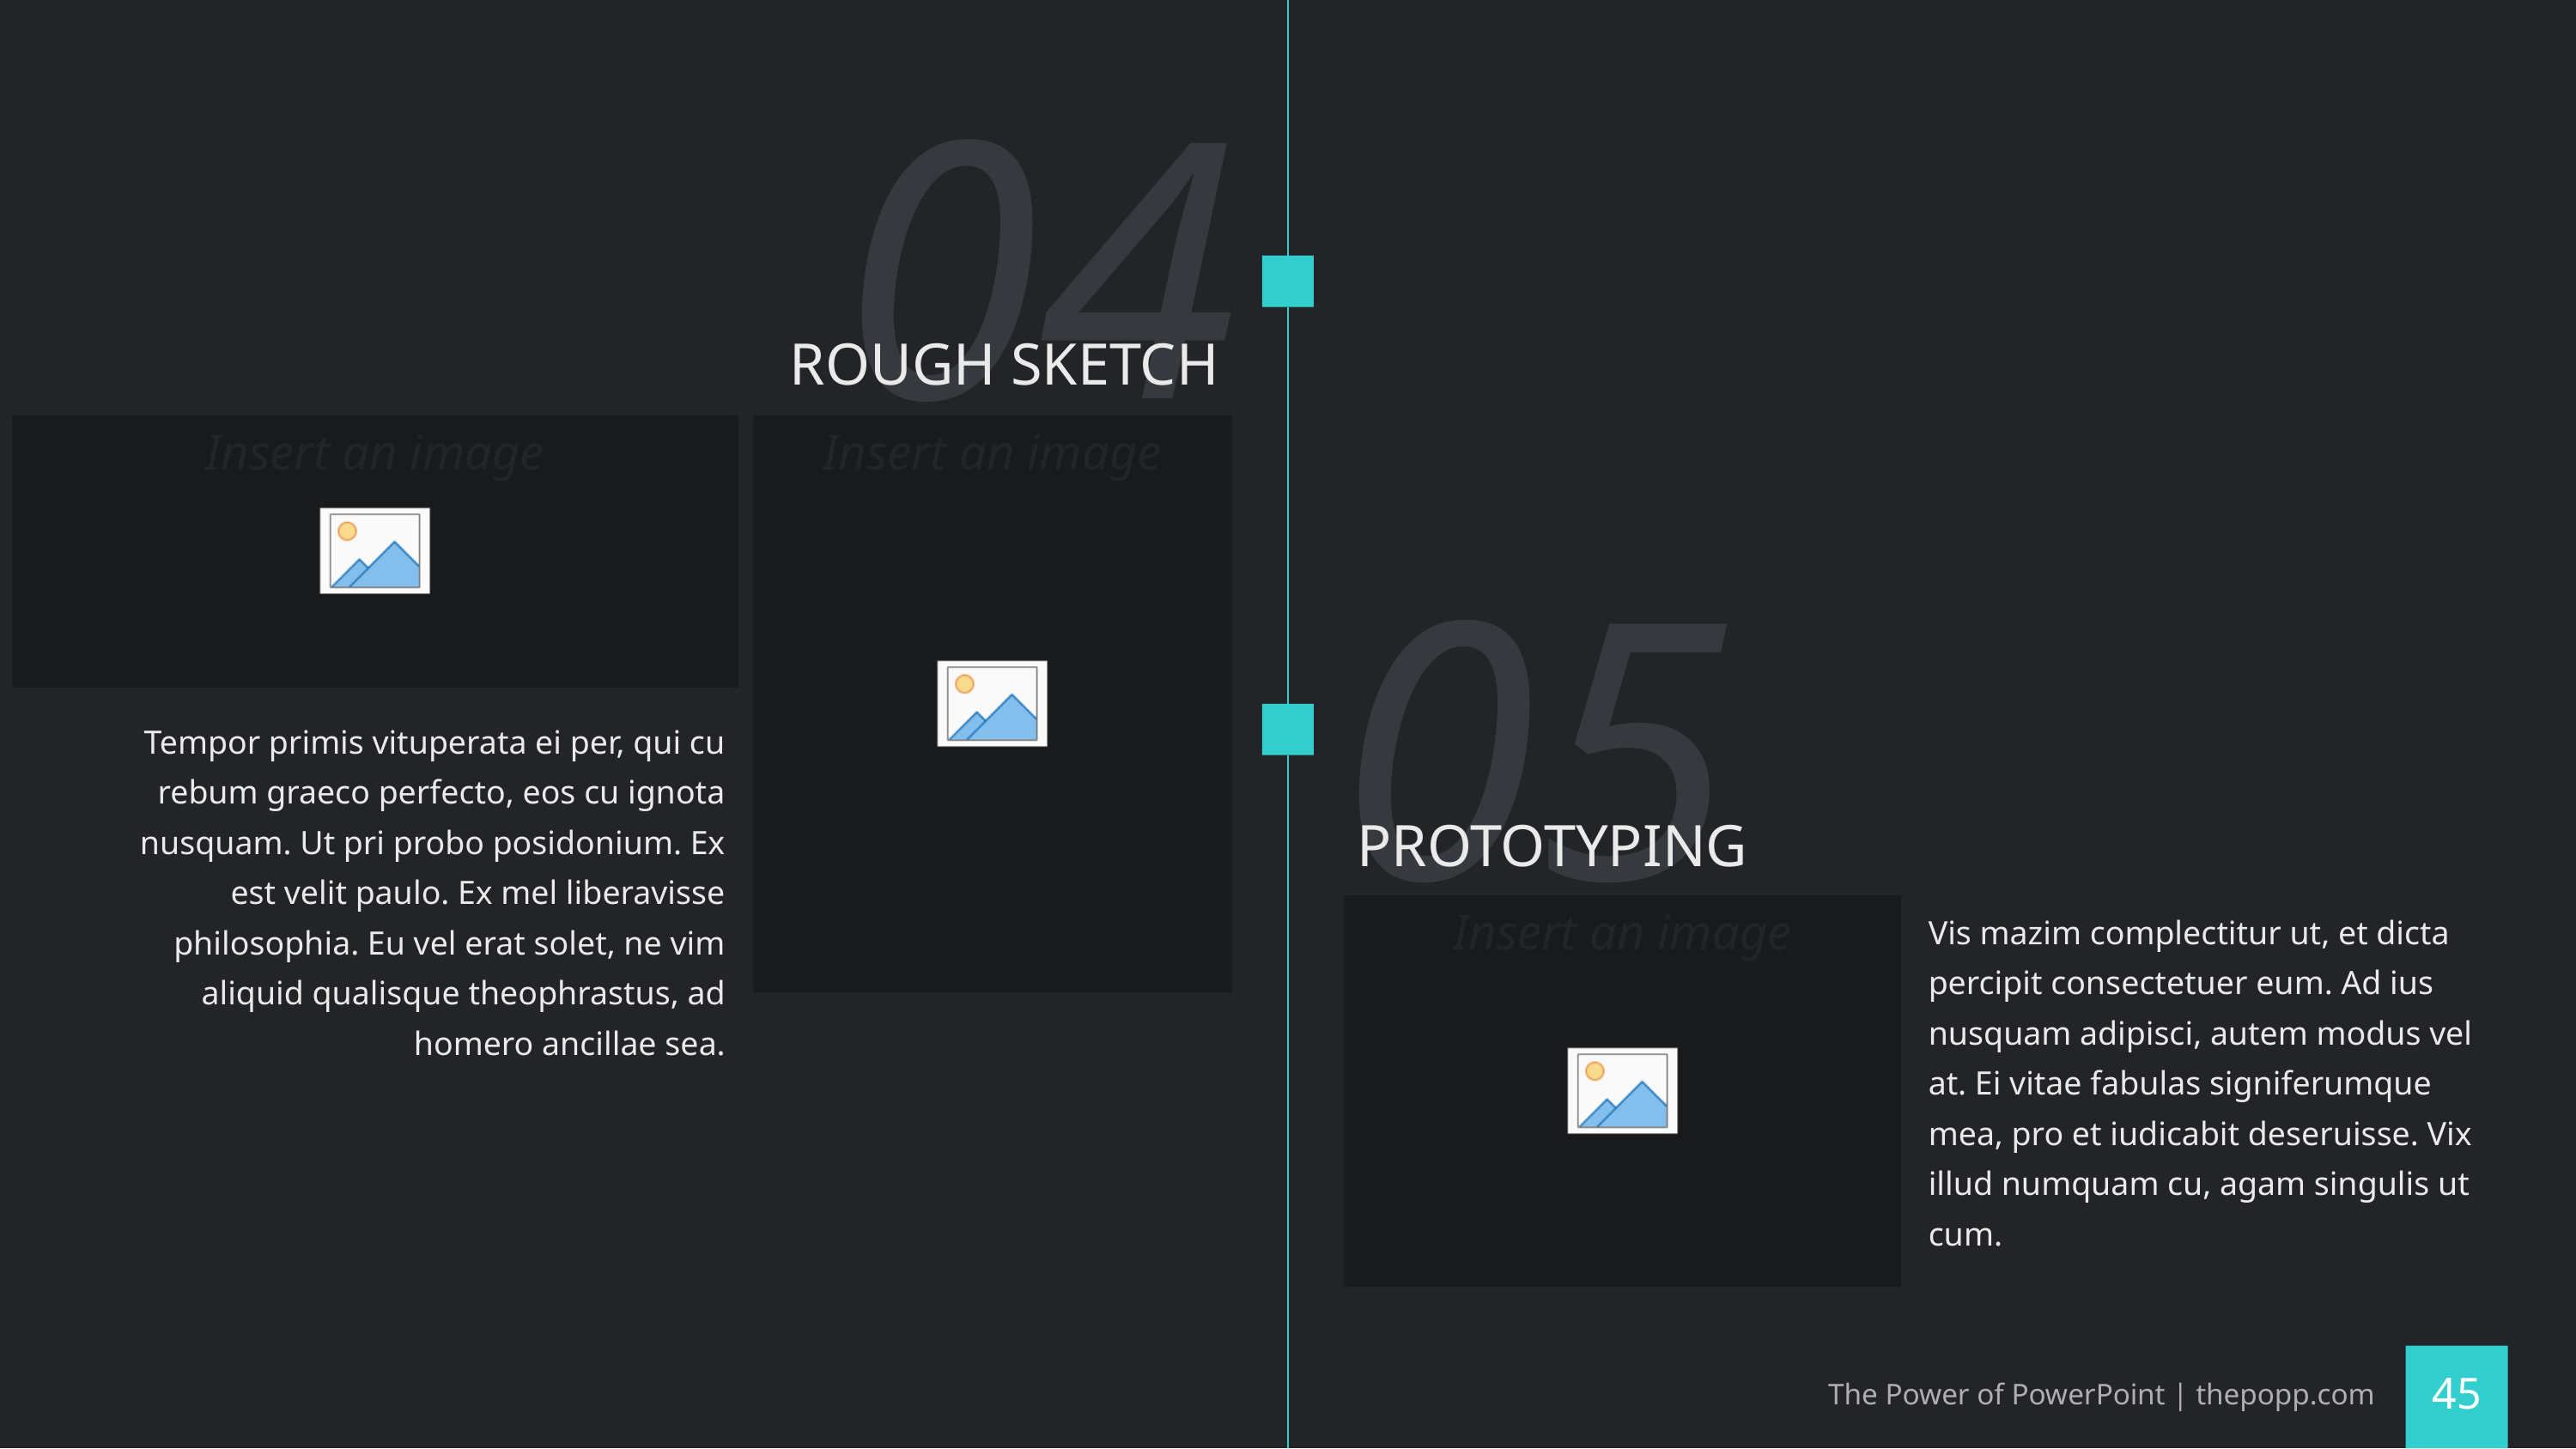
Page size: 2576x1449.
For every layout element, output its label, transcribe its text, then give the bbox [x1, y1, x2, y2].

picture [12, 415, 738, 688]
list 04 [819, 69, 1249, 442]
picture [752, 415, 1232, 993]
list ROUGH SKETCH [525, 295, 1232, 403]
list PROTOTYPING [1344, 776, 2051, 885]
slide_number 45 [2404, 1356, 2509, 1434]
list 05 [1326, 550, 1756, 924]
list Tempor primis vituperata ei per, qui cu rebum graeco perfecto, eos cu ignota nusquam. Ut pri probo posidonium. Ex est velit paulo. Ex mel liberavisse philosophia. Eu vel erat solet, ne vim aliquid qualisque theophrastus, ad homero ancillae sea. [118, 703, 738, 1317]
list Vis mazim complectitur ut, et dicta percipit consectetuer eum. Ad ius nusquam adipisci, autem modus vel at. Ei vitae fabulas signiferumque mea, pro et iudicabit deseruisse. Vix illud numquam cu, agam singulis ut cum. [1915, 894, 2507, 1287]
picture [1344, 894, 1902, 1287]
footer The Power of PowerPoint | thepopp.com [1519, 1356, 2389, 1434]
